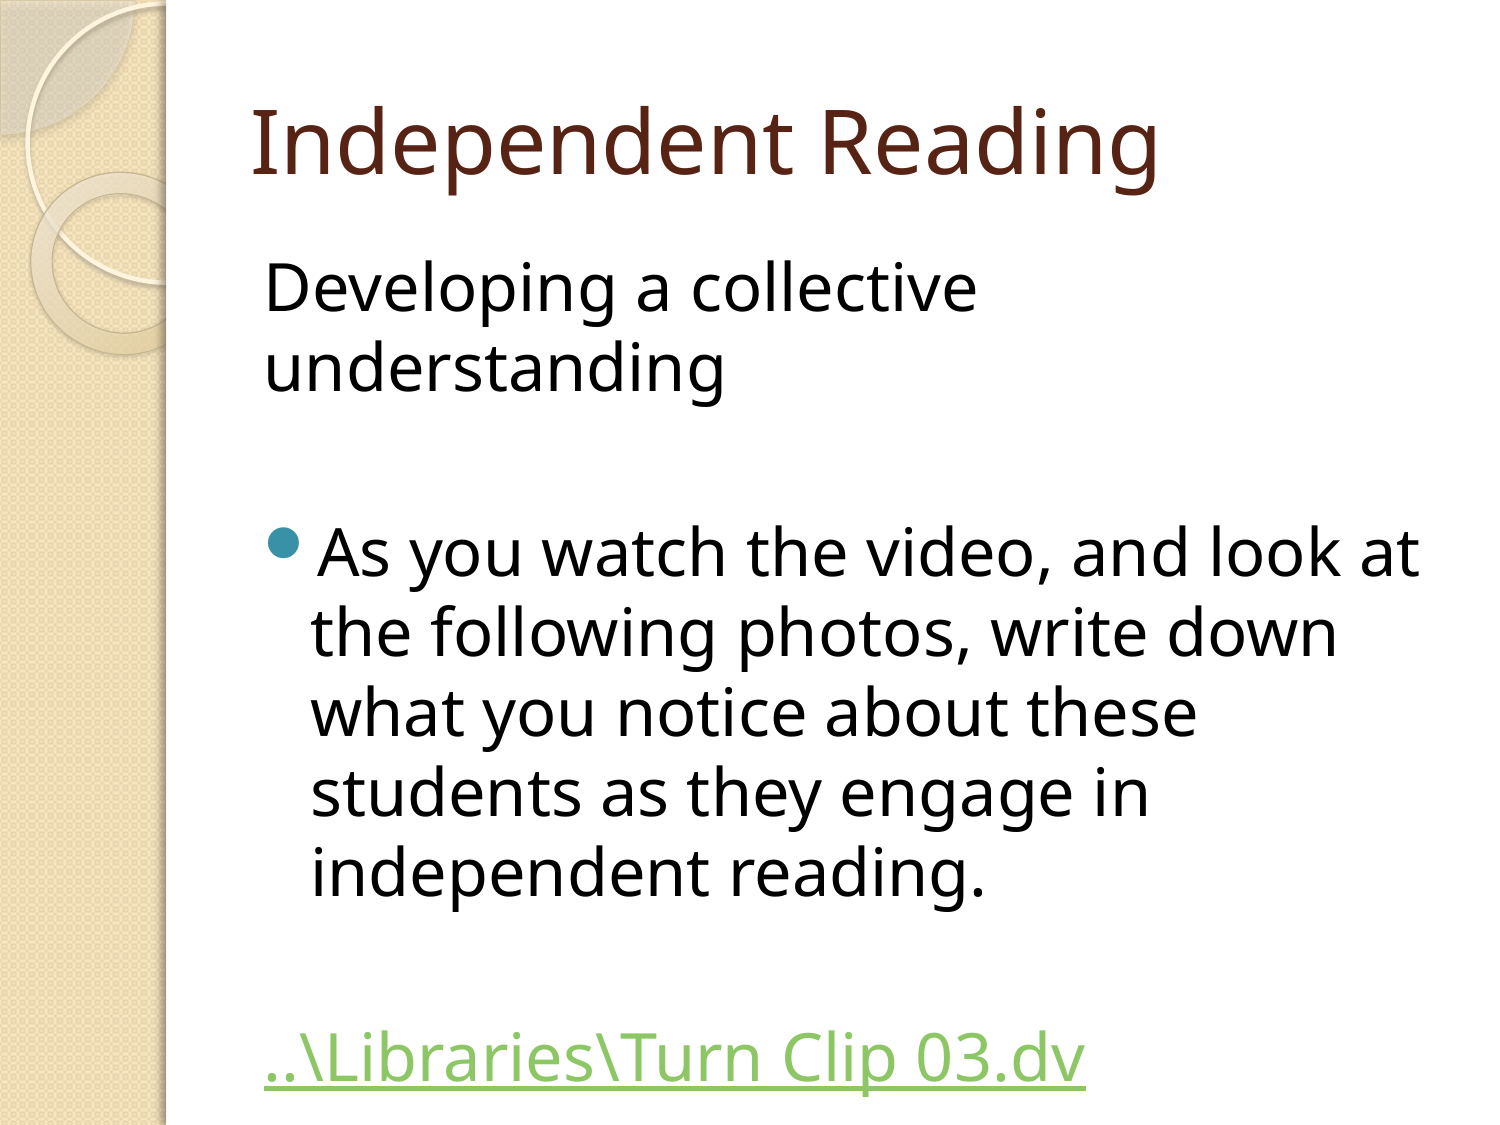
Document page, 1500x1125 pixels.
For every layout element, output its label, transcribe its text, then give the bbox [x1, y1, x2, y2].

title Independent Reading [235, 45, 1466, 233]
list Developing a collective understanding As you watch the video, and look at the following photos, write down what you notice about these students as they engage in independent reading. ..\Libraries\Turn Clip 03.dv [235, 237, 1466, 1025]
